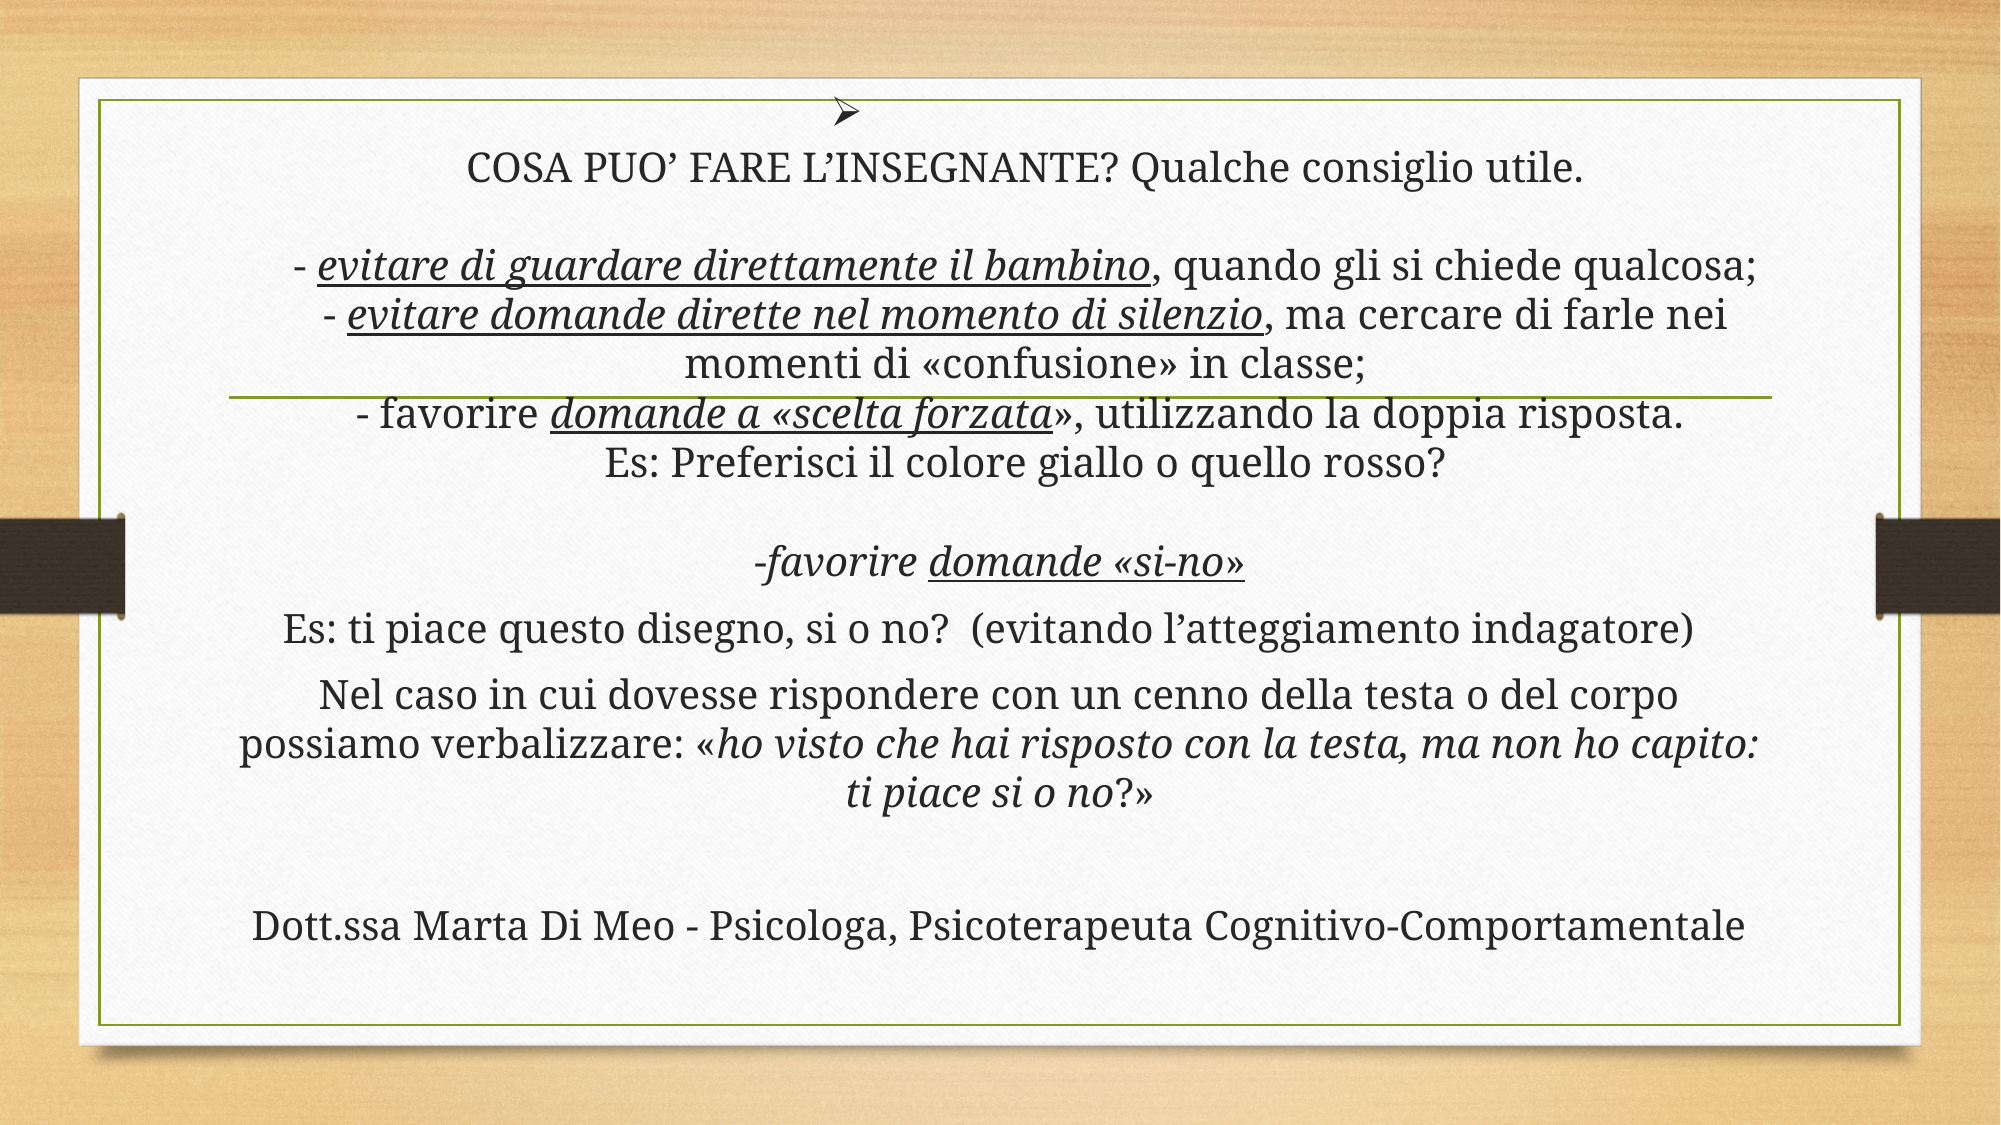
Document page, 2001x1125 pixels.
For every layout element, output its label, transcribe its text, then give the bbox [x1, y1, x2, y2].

list -favorire domande «si-no» Es: ti piace questo disegno, si o no? (evitando l’atteggiamento indagatore) Nel caso in cui dovesse rispondere con un cenno della testa o del corpo possiamo verbalizzare: «ho visto che hai risposto con la testa, ma non ho capito: ti piace si o no?» Dott.ssa Marta Di Meo - Psicologa, Psicoterapeuta Cognitivo-Comportamentale [212, 528, 1788, 992]
picture [0, 0, 2001, 1125]
title COSA PUO’ FARE L’INSEGNANTE? Qualche consiglio utile. - evitare di guardare direttamente il bambino, quando gli si chiede qualcosa; - evitare domande dirette nel momento di silenzio, ma cercare di farle nei momenti di «confusione» in classe; - favorire domande a «scelta forzata», utilizzando la doppia risposta. Es: Preferisci il colore giallo o quello rosso? [212, 67, 1788, 528]
